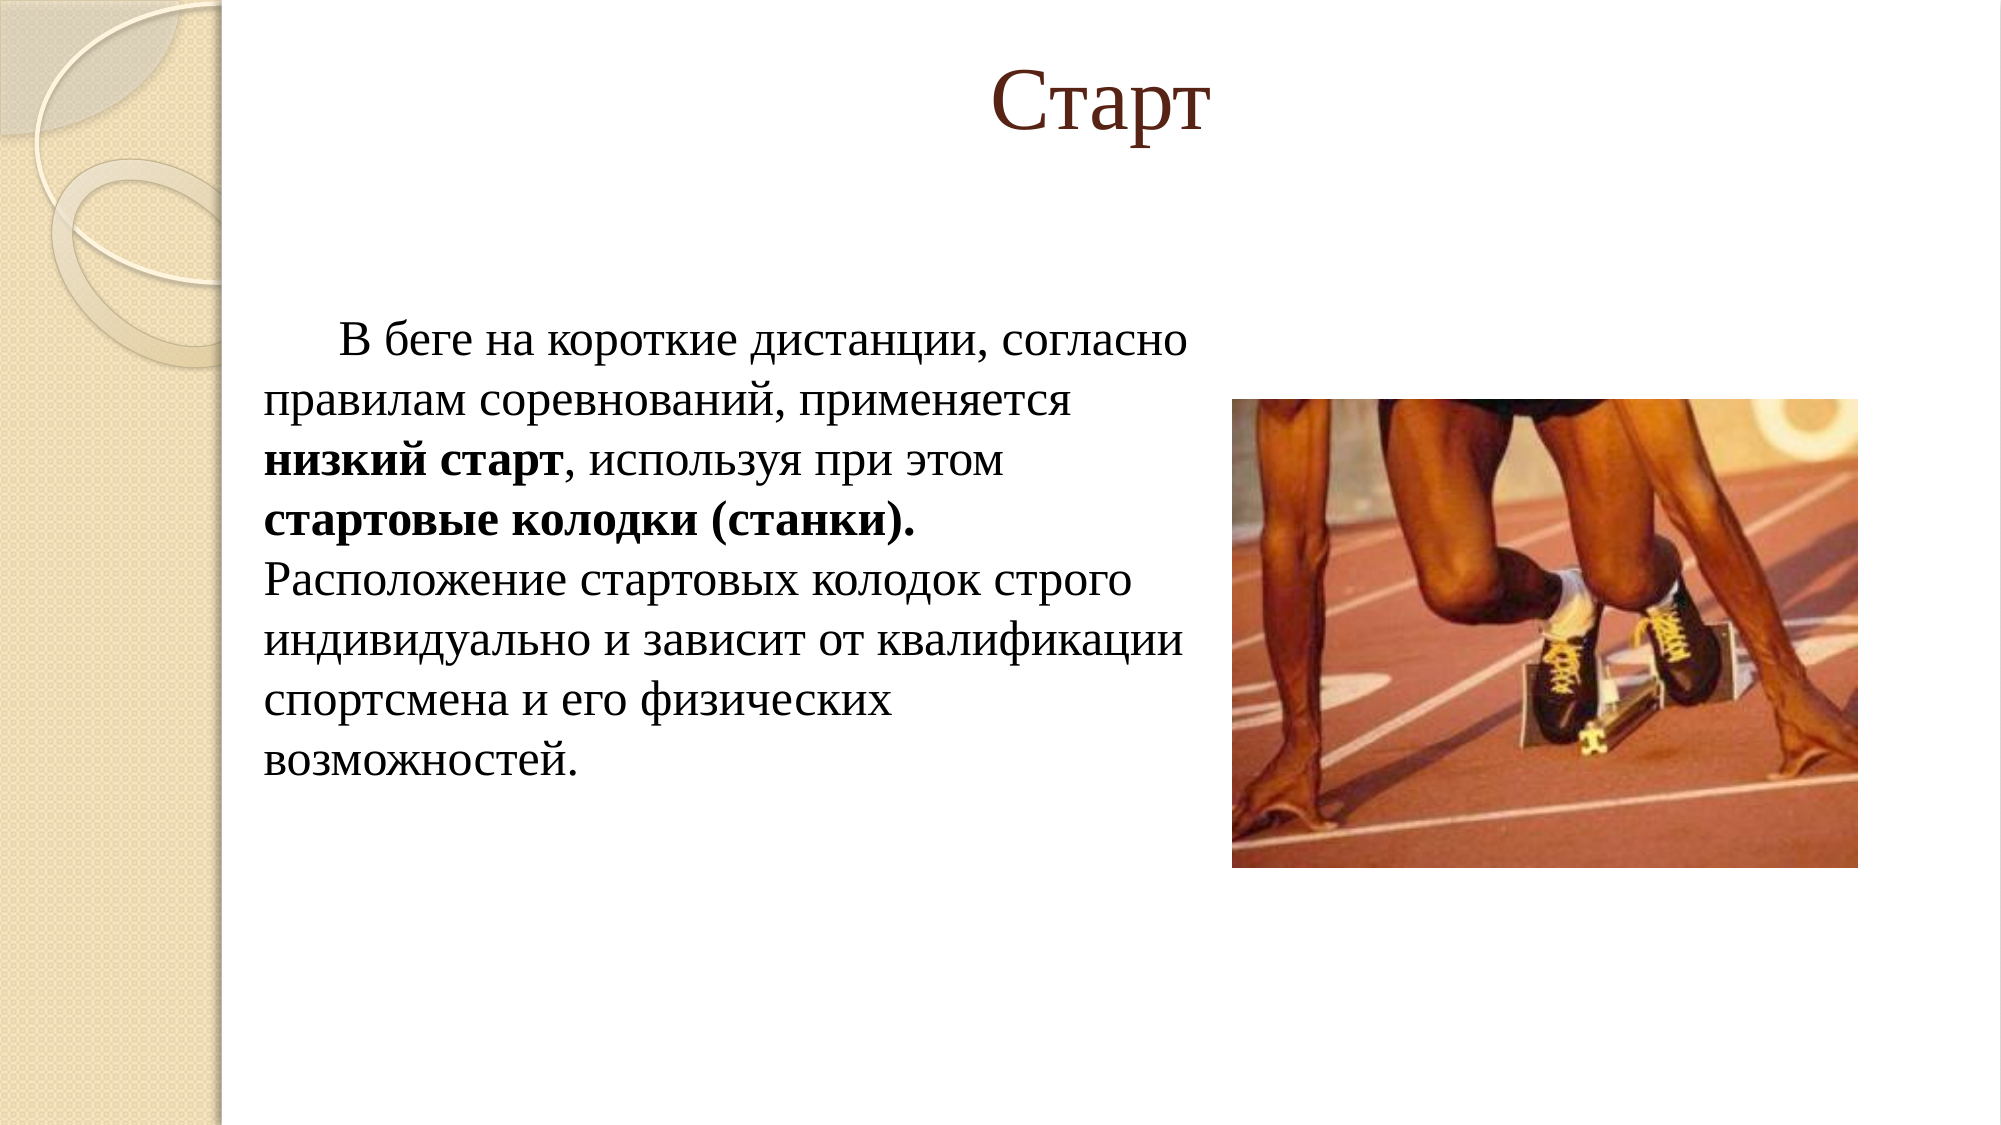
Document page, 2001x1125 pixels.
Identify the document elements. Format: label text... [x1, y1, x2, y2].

list В беге на короткие дистанции, согласно правилам соревнований, применяется низкий старт, используя при этом стартовые колодки (станки). Расположение стартовых колодок строго индивидуально и зависит от квалификации спортсмена и его физических возможностей. [248, 298, 1207, 833]
picture [1232, 398, 1858, 869]
title Старт [281, 0, 1922, 188]
